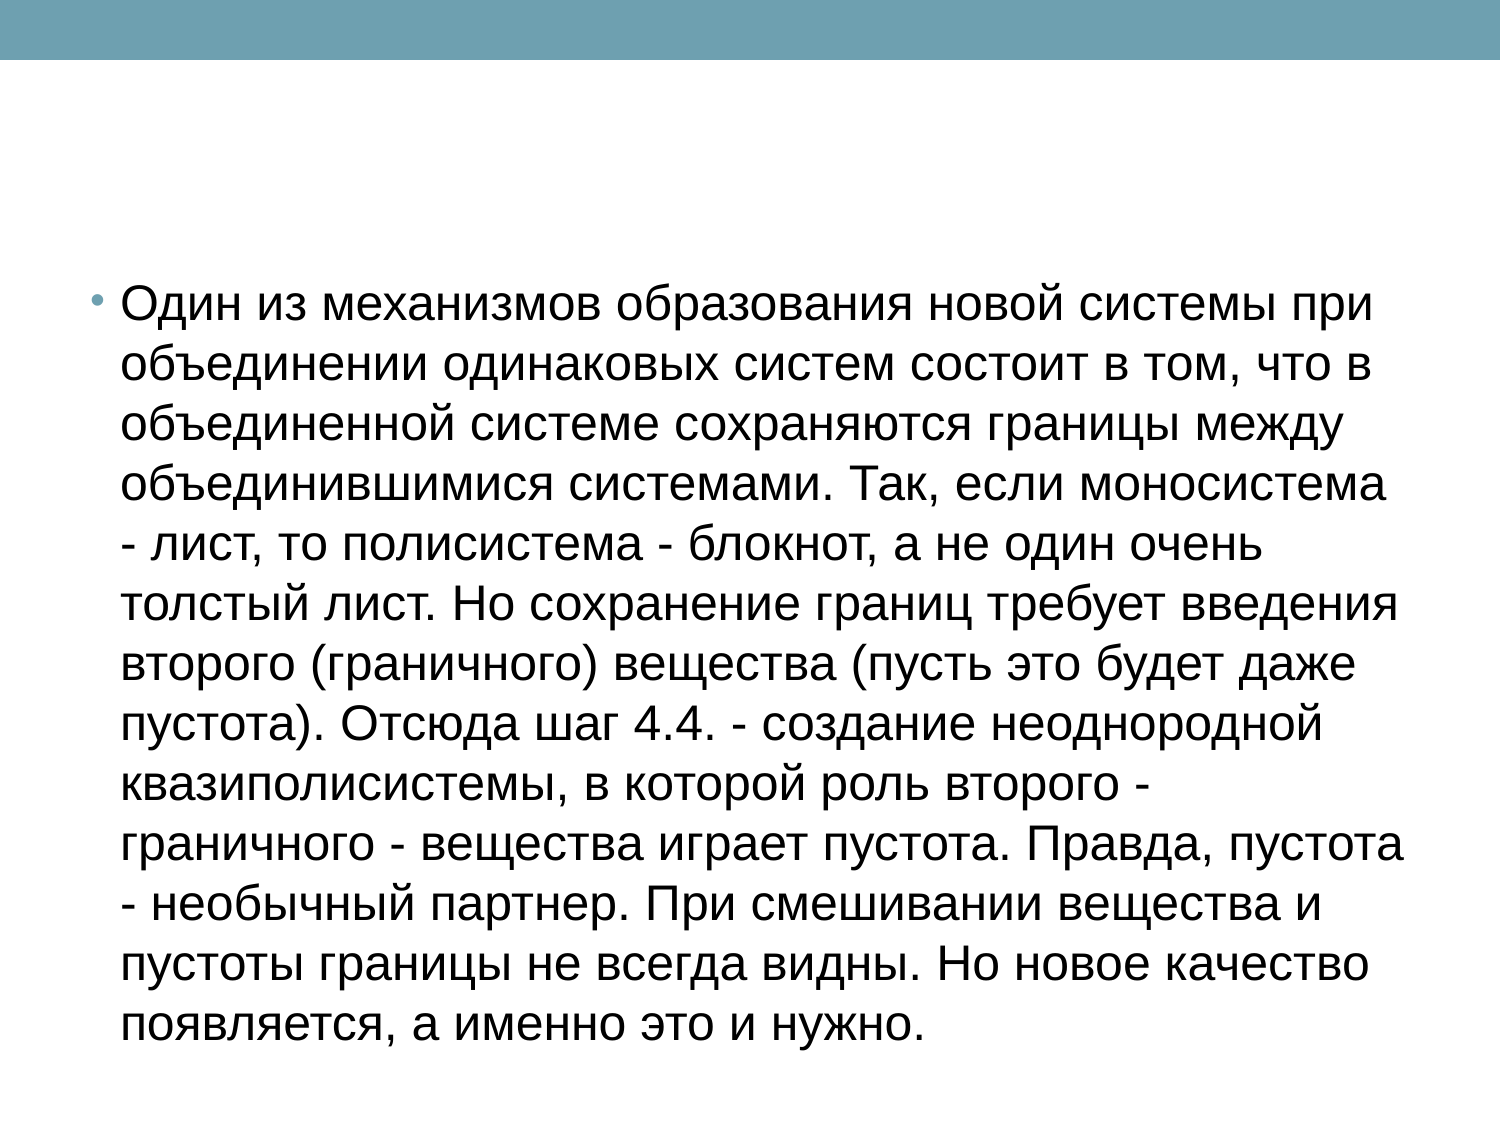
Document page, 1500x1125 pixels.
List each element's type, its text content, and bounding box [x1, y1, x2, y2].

list Один из механизмов образования новой системы при объединении одинаковых систем состоит в том, что в объединенной системе сохраняются границы между объединившимися системами. Так, если моносистема - лист, то полисистема - блокнот, а не один очень толстый лист. Но сохранение границ требует введения второго (граничного) вещества (пусть это будет даже пустота). Отсюда шаг 4.4. - создание неоднородной квазиполисистемы, в которой роль второго - граничного - вещества играет пустота. Правда, пустота - необычный партнер. При смешивании вещества и пустоты границы не всегда видны. Но новое качество появляется, а именно это и нужно. [75, 262, 1425, 1063]
